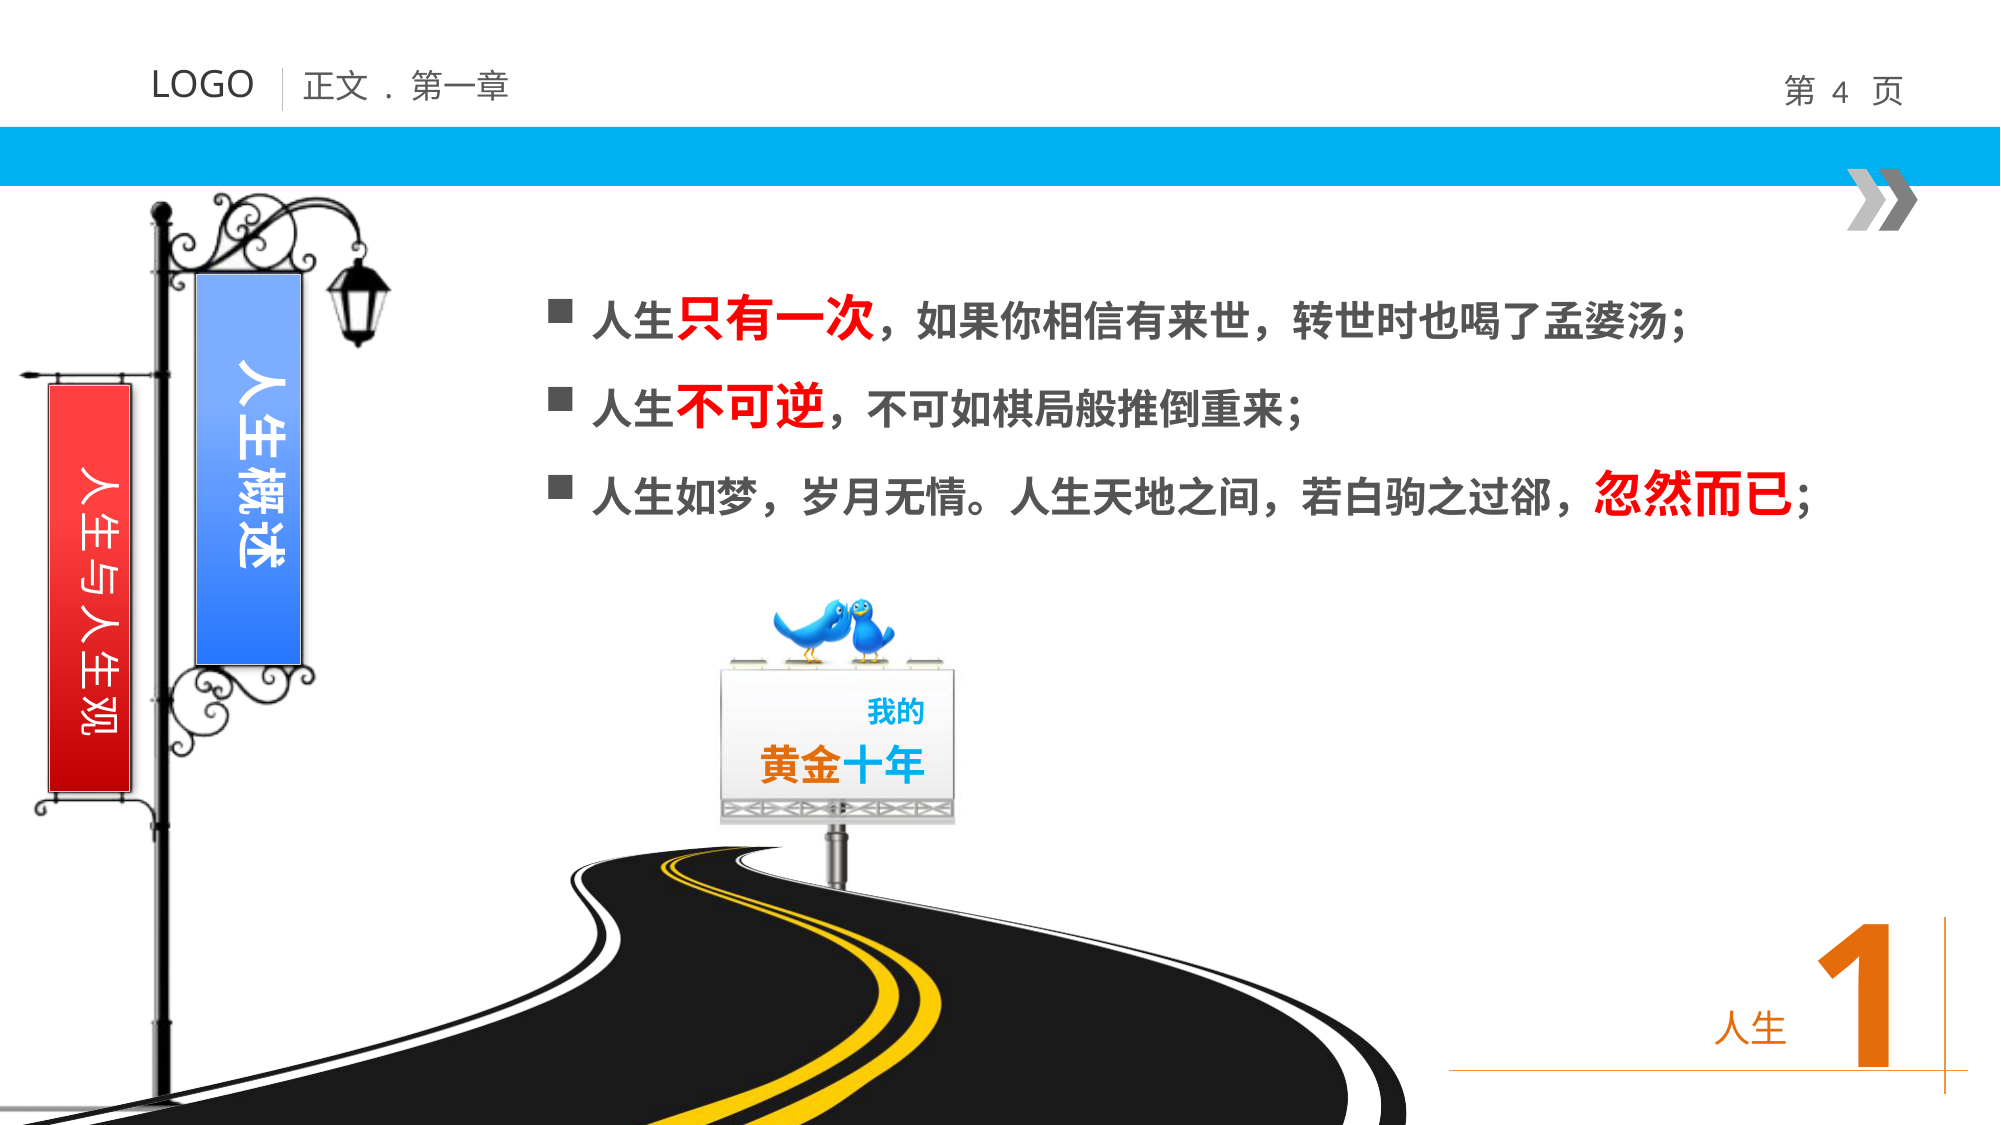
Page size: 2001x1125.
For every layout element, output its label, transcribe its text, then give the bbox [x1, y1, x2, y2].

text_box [1407, 860, 1969, 1118]
text_box 人生与人生观 [52, 404, 134, 799]
picture [0, 187, 1407, 1125]
text_box 人生只有一次，如果你相信有来世，转世时也喝了孟婆汤； 人生不可逆，不可如棋局般推倒重来； 人生如梦，岁月无情。人生天地之间，若白驹之过郤，忽然而已； [530, 260, 1918, 531]
